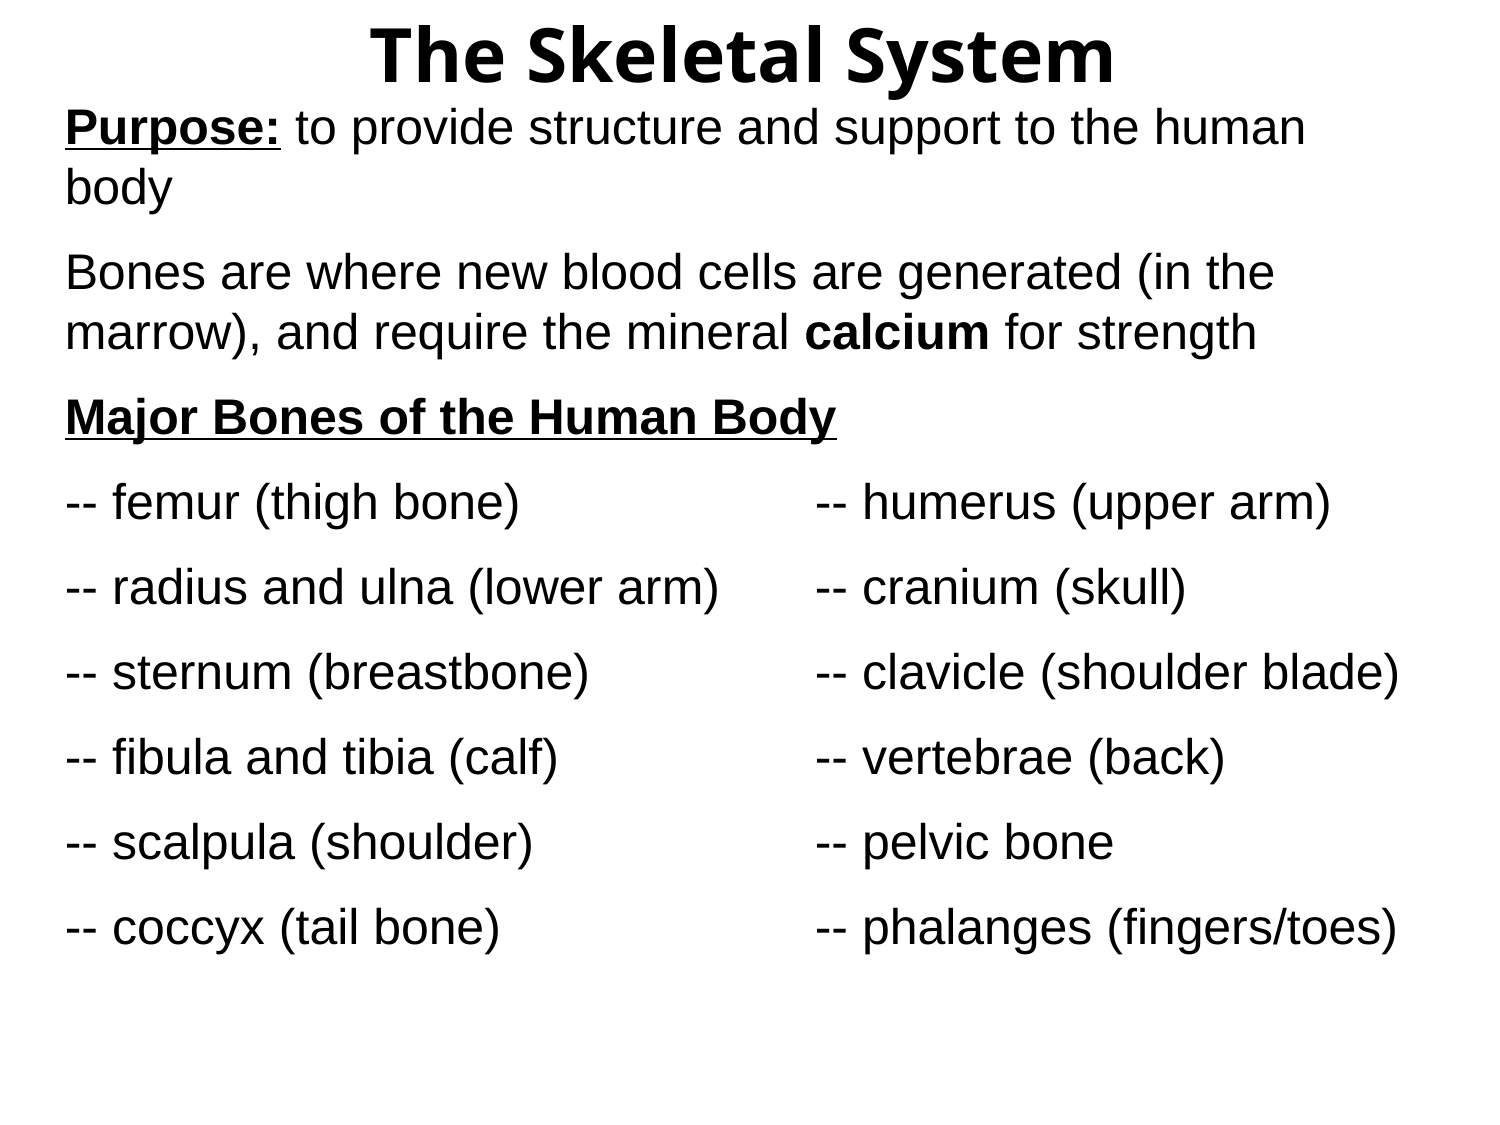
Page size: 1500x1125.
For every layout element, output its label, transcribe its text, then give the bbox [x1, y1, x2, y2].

text_box The Skeletal System [24, 0, 1463, 105]
text_box Purpose: to provide structure and support to the human body Bones are where new blood cells are generated (in the marrow), and require the mineral calcium for strength Major Bones of the Human Body -- femur (thigh bone) -- humerus (upper arm) -- radius and ulna (lower arm) -- cranium (skull) -- sternum (breastbone) -- clavicle (shoulder blade) -- fibula and tibia (calf) -- vertebrae (back) -- scalpula (shoulder) -- pelvic bone -- coccyx (tail bone) -- phalanges (fingers/toes) [50, 87, 1438, 963]
